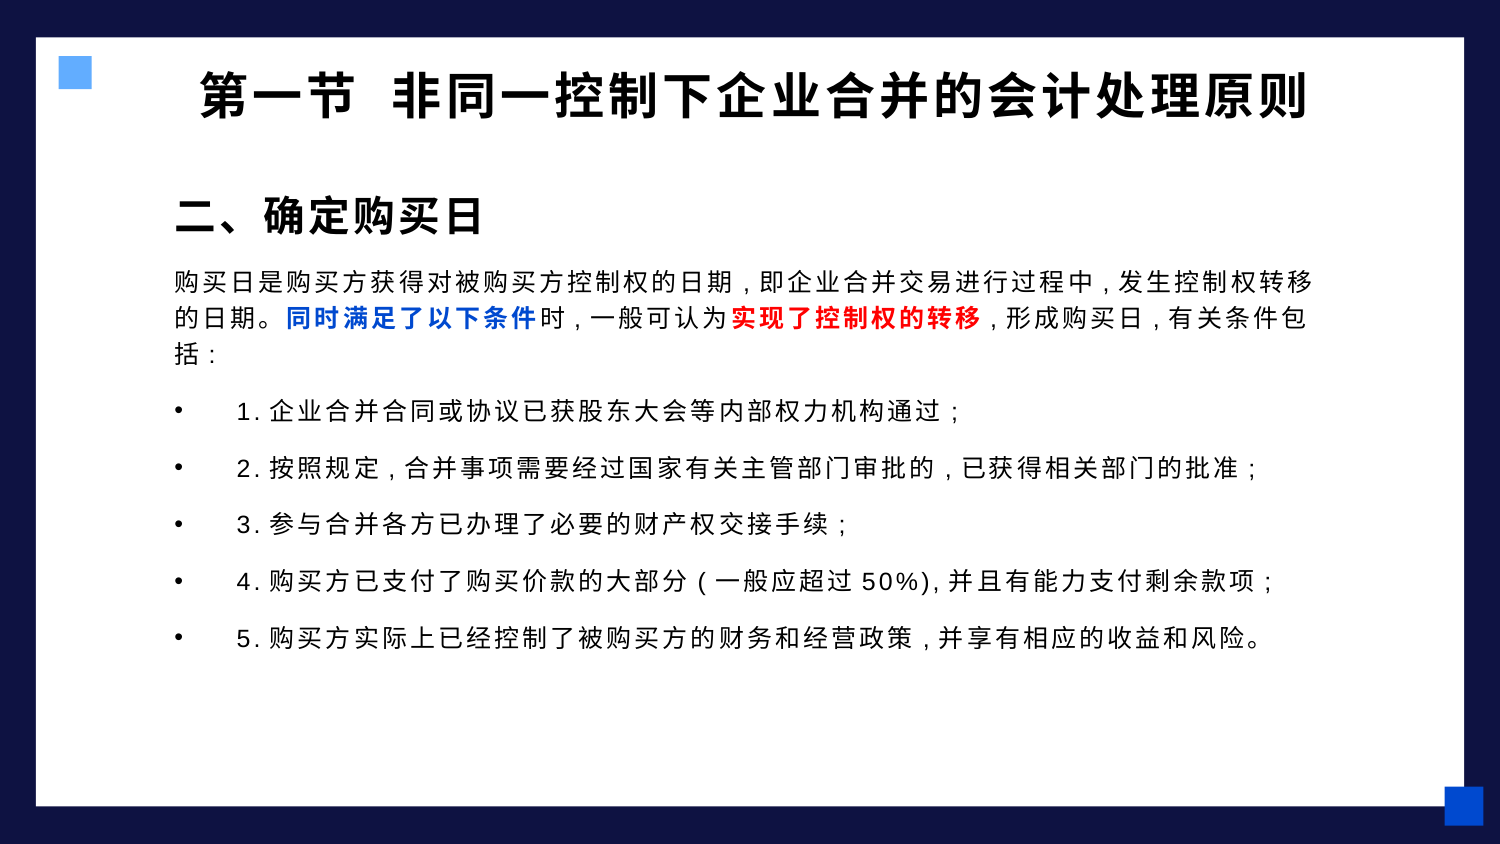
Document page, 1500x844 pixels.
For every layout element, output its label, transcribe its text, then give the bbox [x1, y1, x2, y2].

list 二、确定购买日 购买日是购买方获得对被购买方控制权的日期,即企业合并交易进行过程中,发生控制权转移的日期。同时满足了以下条件时,一般可认为实现了控制权的转移,形成购买日,有关条件包括: 1.企业合并合同或协议已获股东大会等内部权力机构通过; 2.按照规定,合并事项需要经过国家有关主管部门审批的,已获得相关部门的批准; 3.参与合并各方已办理了必要的财产权交接手续; 4.购买方已支付了购买价款的大部分(一般应超过50%),并且有能力支付剩余款项; 5.购买方实际上已经控制了被购买方的财务和经营政策,并享有相应的收益和风险。 [157, 179, 1343, 604]
title 第一节 非同一控制下企业合并的会计处理原则 [159, 43, 1344, 133]
